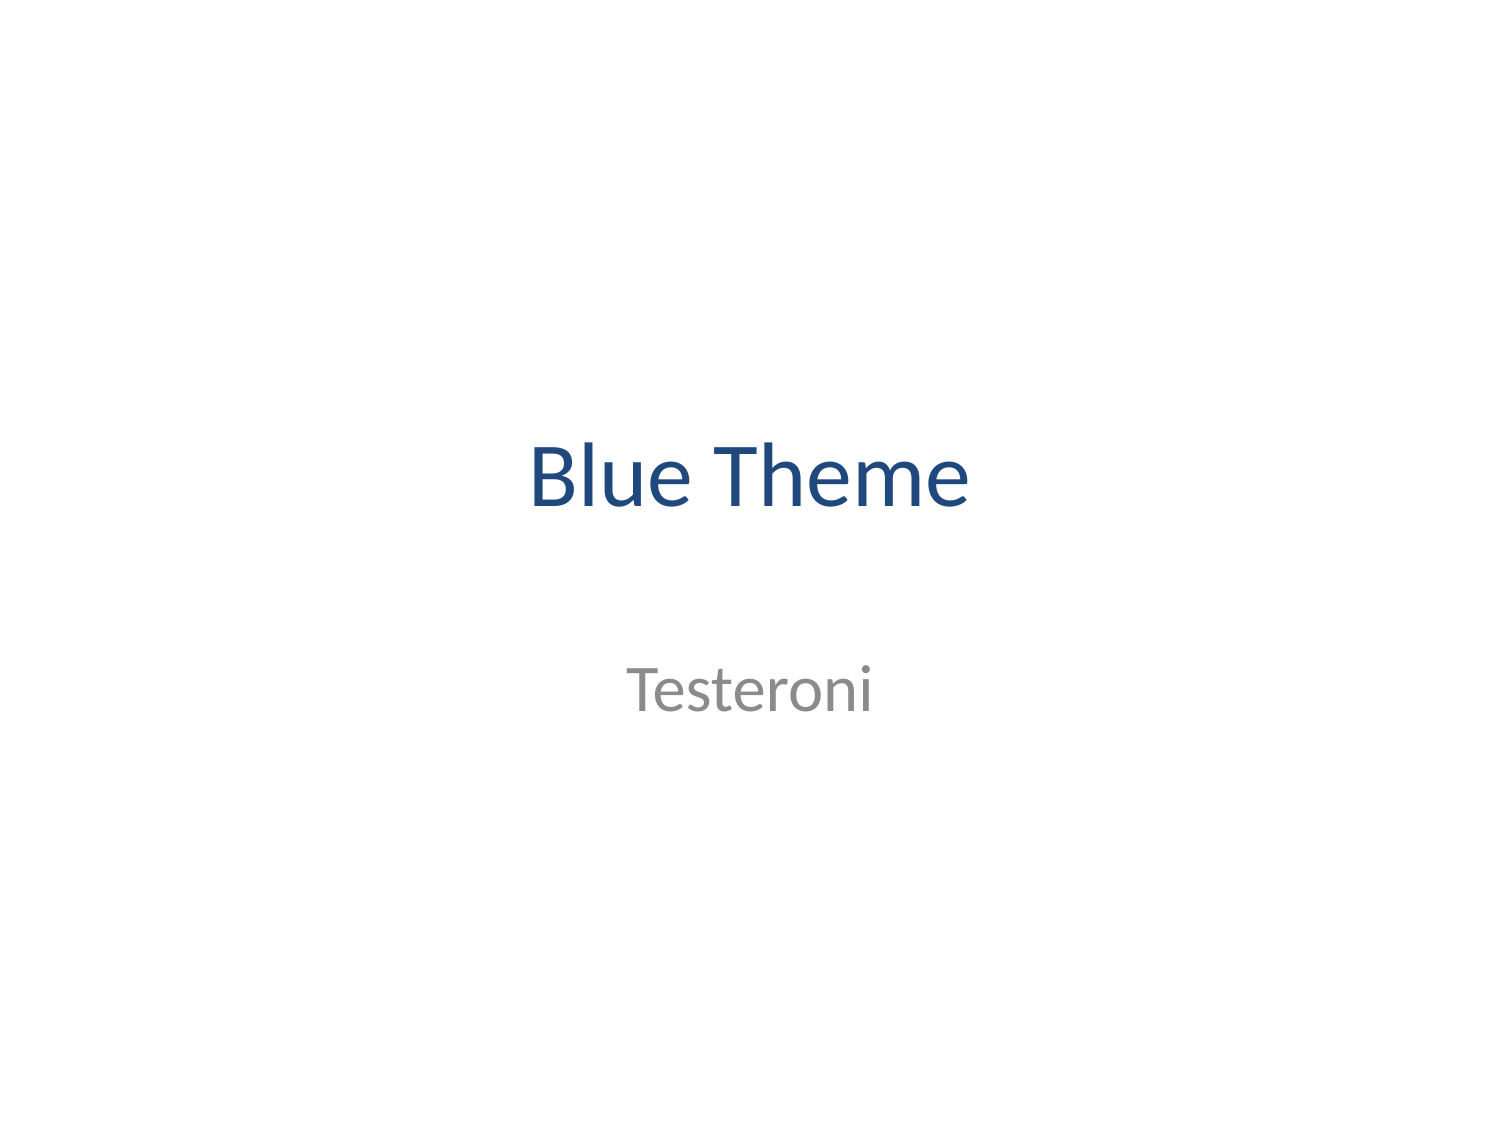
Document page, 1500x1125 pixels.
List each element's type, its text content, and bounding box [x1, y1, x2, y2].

subtitle Testeroni [225, 637, 1275, 925]
title Blue Theme [112, 349, 1388, 591]
